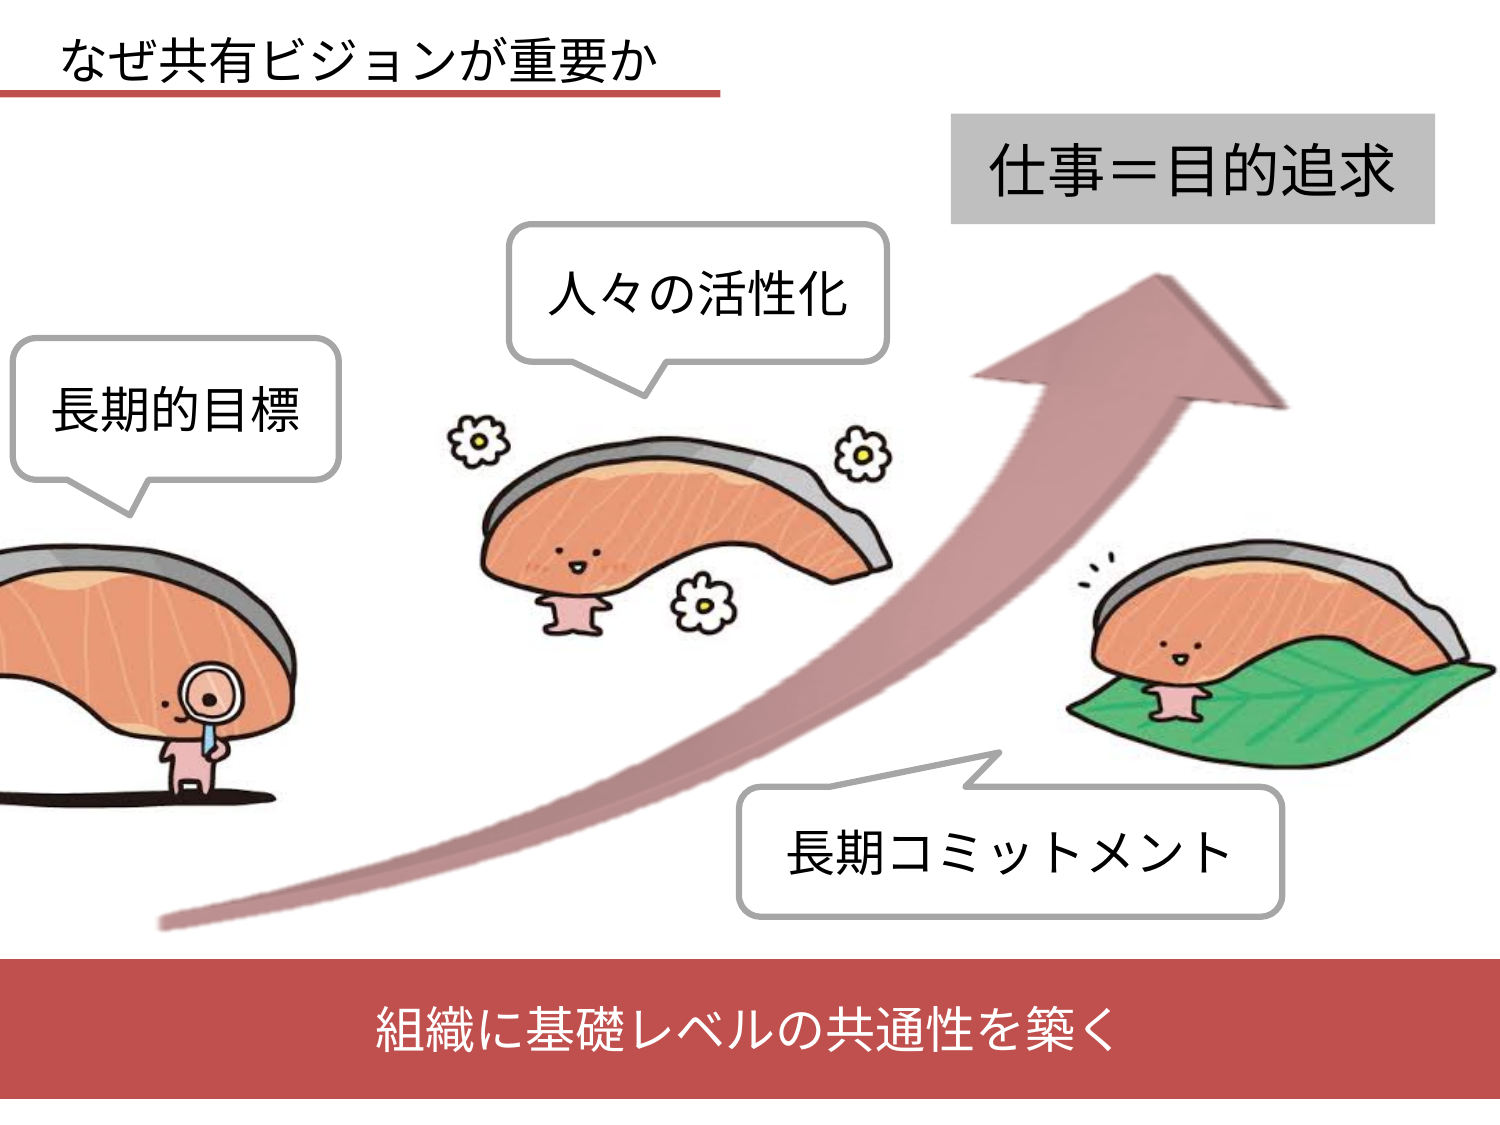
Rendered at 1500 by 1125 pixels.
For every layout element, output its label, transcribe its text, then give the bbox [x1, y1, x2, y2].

text_box なぜ共有ビジョンが重要か [43, 21, 674, 97]
text_box 仕事＝目的追求 [949, 112, 1437, 226]
text_box 組織に基礎レベルの共通性を築く [0, 983, 1500, 1096]
picture [0, 227, 1500, 972]
text_box 人々の活性化 [518, 222, 878, 226]
text_box [0, 88, 722, 100]
